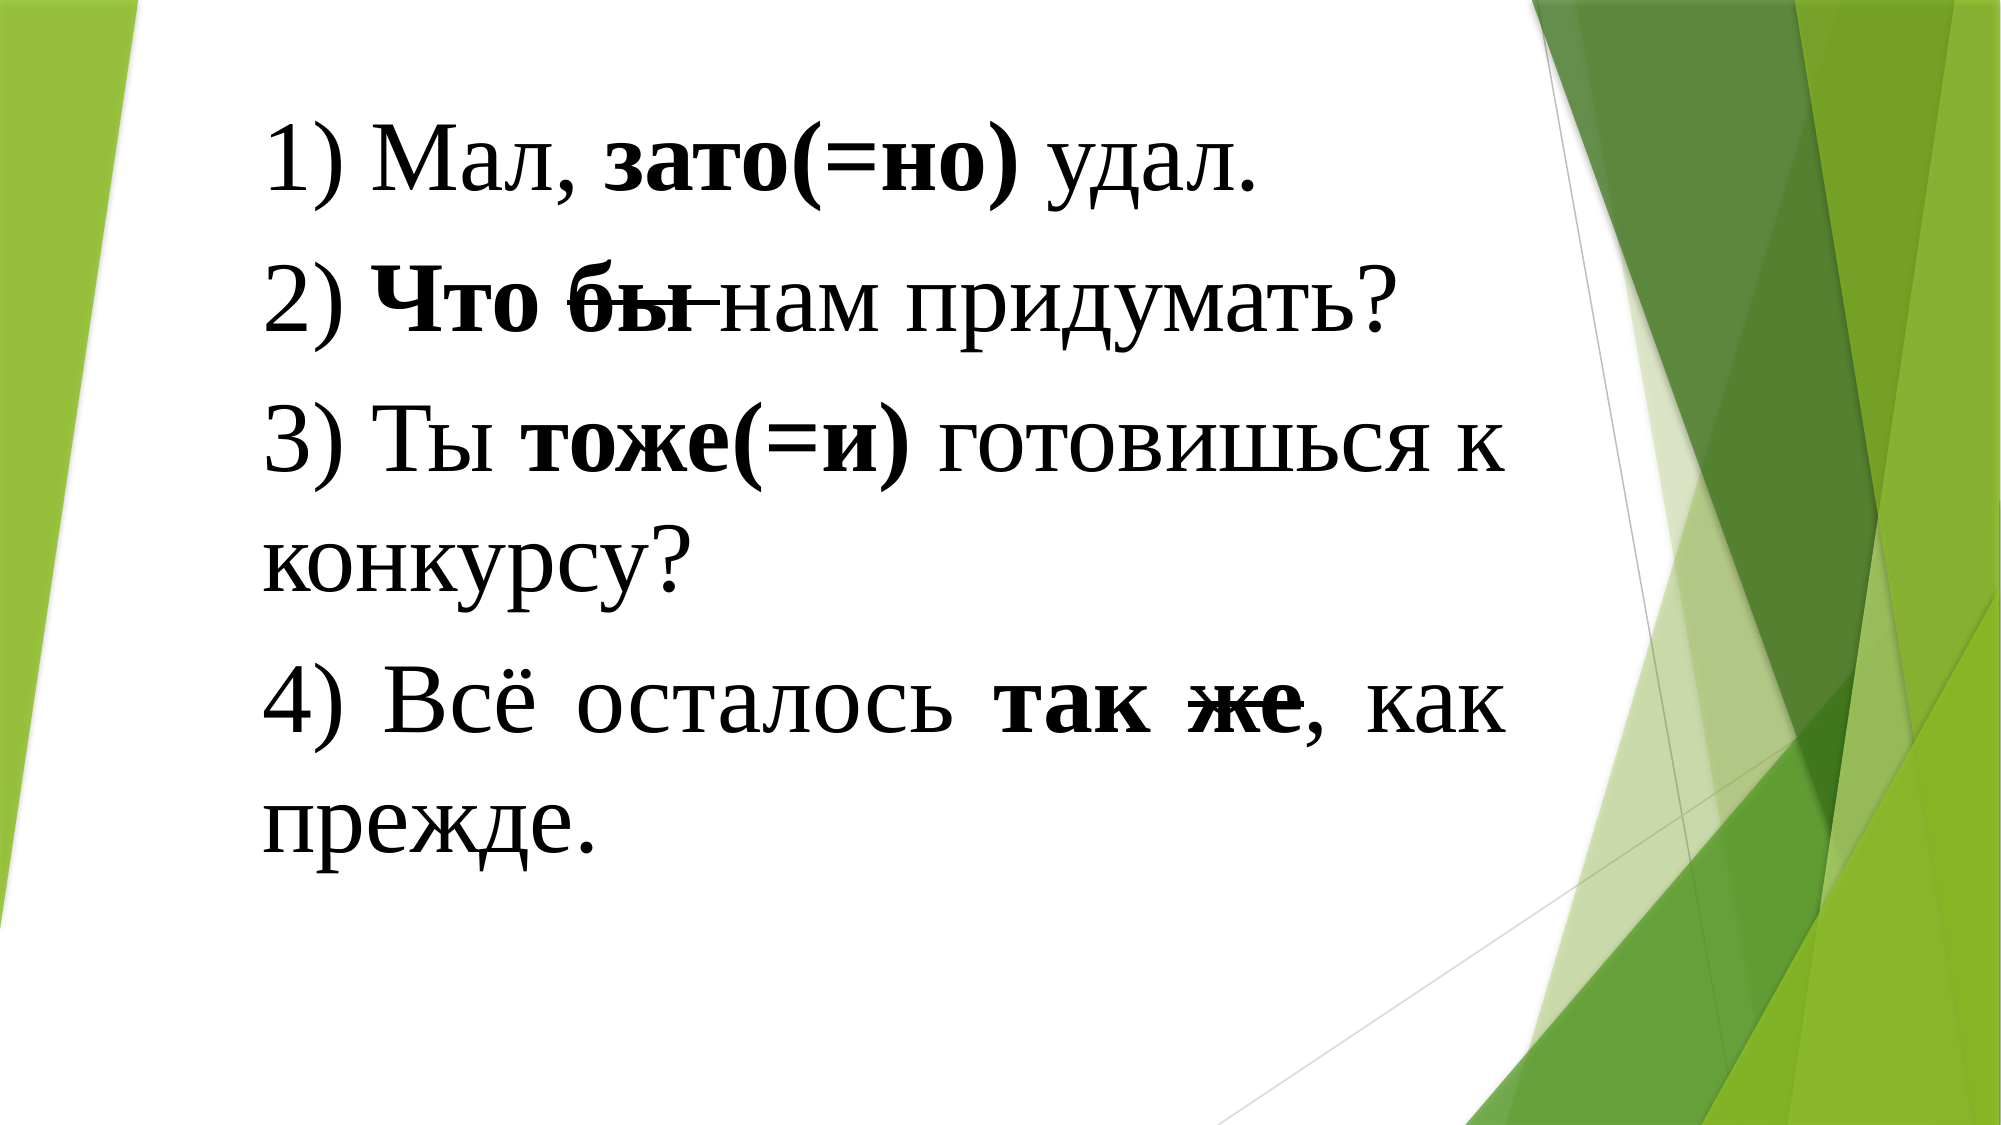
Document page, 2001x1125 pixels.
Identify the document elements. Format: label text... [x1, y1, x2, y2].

subtitle 1) Мал, зато(=но) удал. 2) Что бы нам придумать? 3) Ты тоже(=и) готовишься к конкурсу? 4) Всё осталось так же, как прежде. [247, 82, 1522, 1078]
